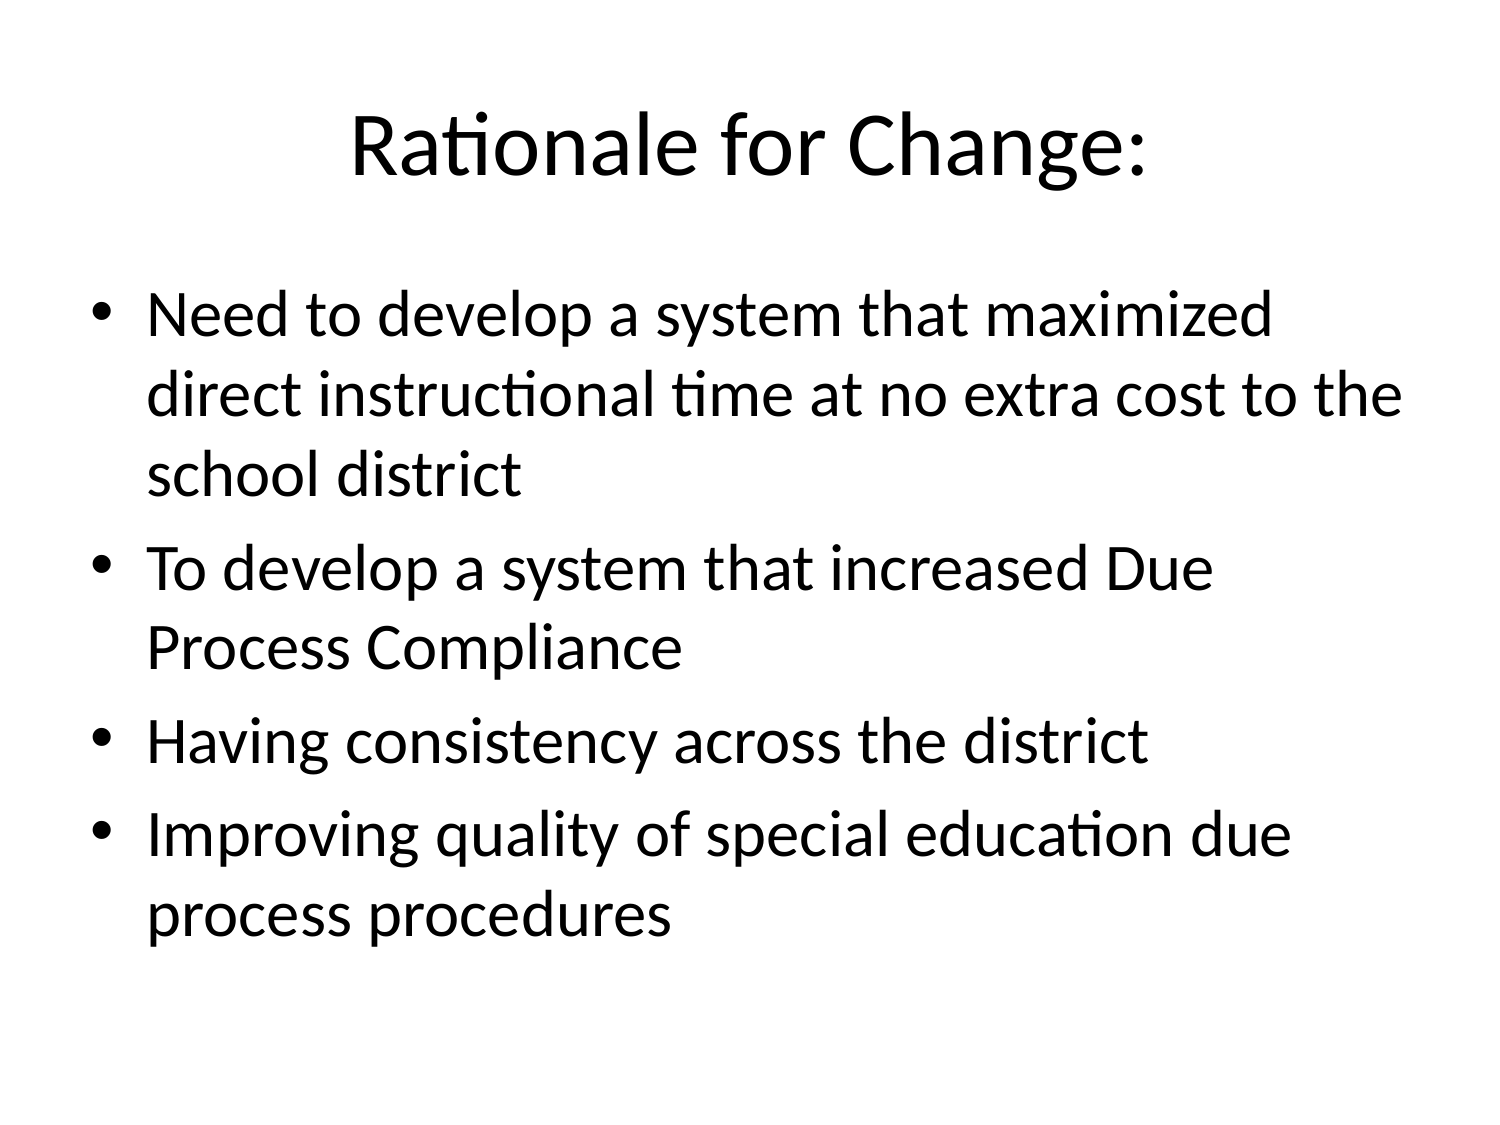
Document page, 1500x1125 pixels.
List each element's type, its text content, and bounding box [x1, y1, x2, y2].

list Need to develop a system that maximized direct instructional time at no extra cost to the school district To develop a system that increased Due Process Compliance Having consistency across the district Improving quality of special education due process procedures [75, 262, 1425, 1005]
title Rationale for Change: [75, 45, 1425, 233]
